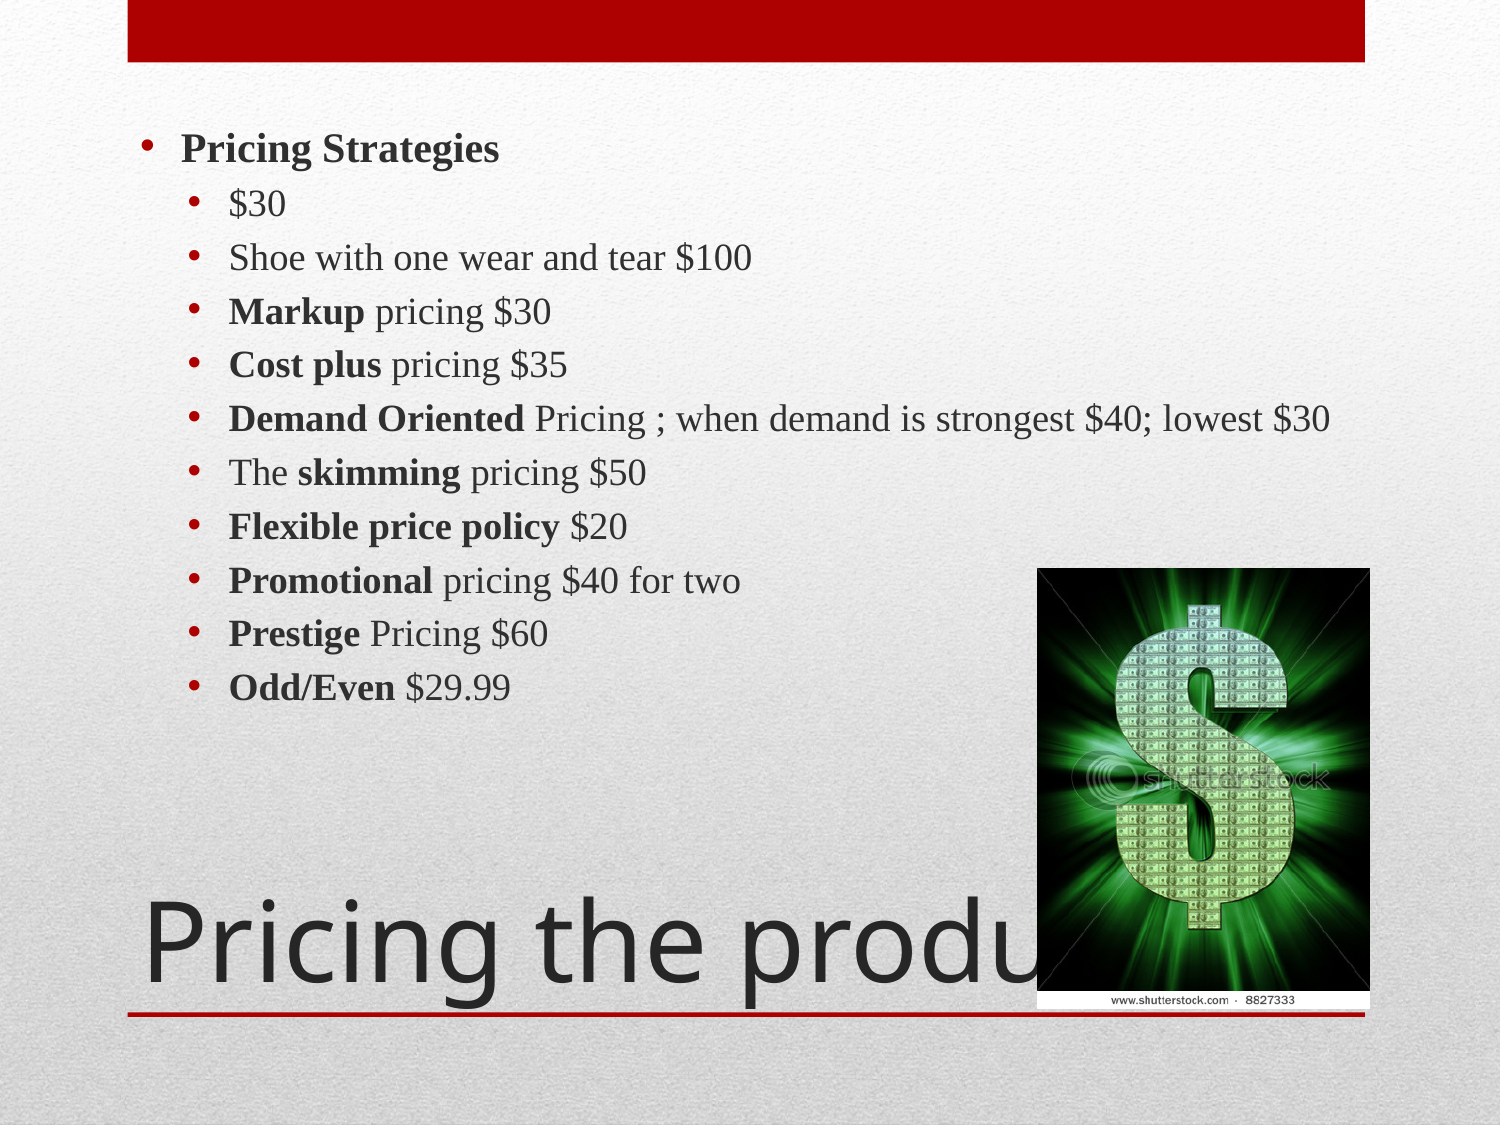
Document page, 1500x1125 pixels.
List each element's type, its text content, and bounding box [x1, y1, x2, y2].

picture [1036, 567, 1371, 1010]
title Pricing the product [125, 750, 1031, 1013]
list Pricing Strategies $30 Shoe with one wear and tear $100 Markup pricing $30 Cost plus pricing $35 Demand Oriented Pricing ; when demand is strongest $40; lowest $30 The skimming pricing $50 Flexible price policy $20 Promotional pricing $40 for two Prestige Pricing $60 Odd/Even $29.99 [125, 112, 1363, 750]
